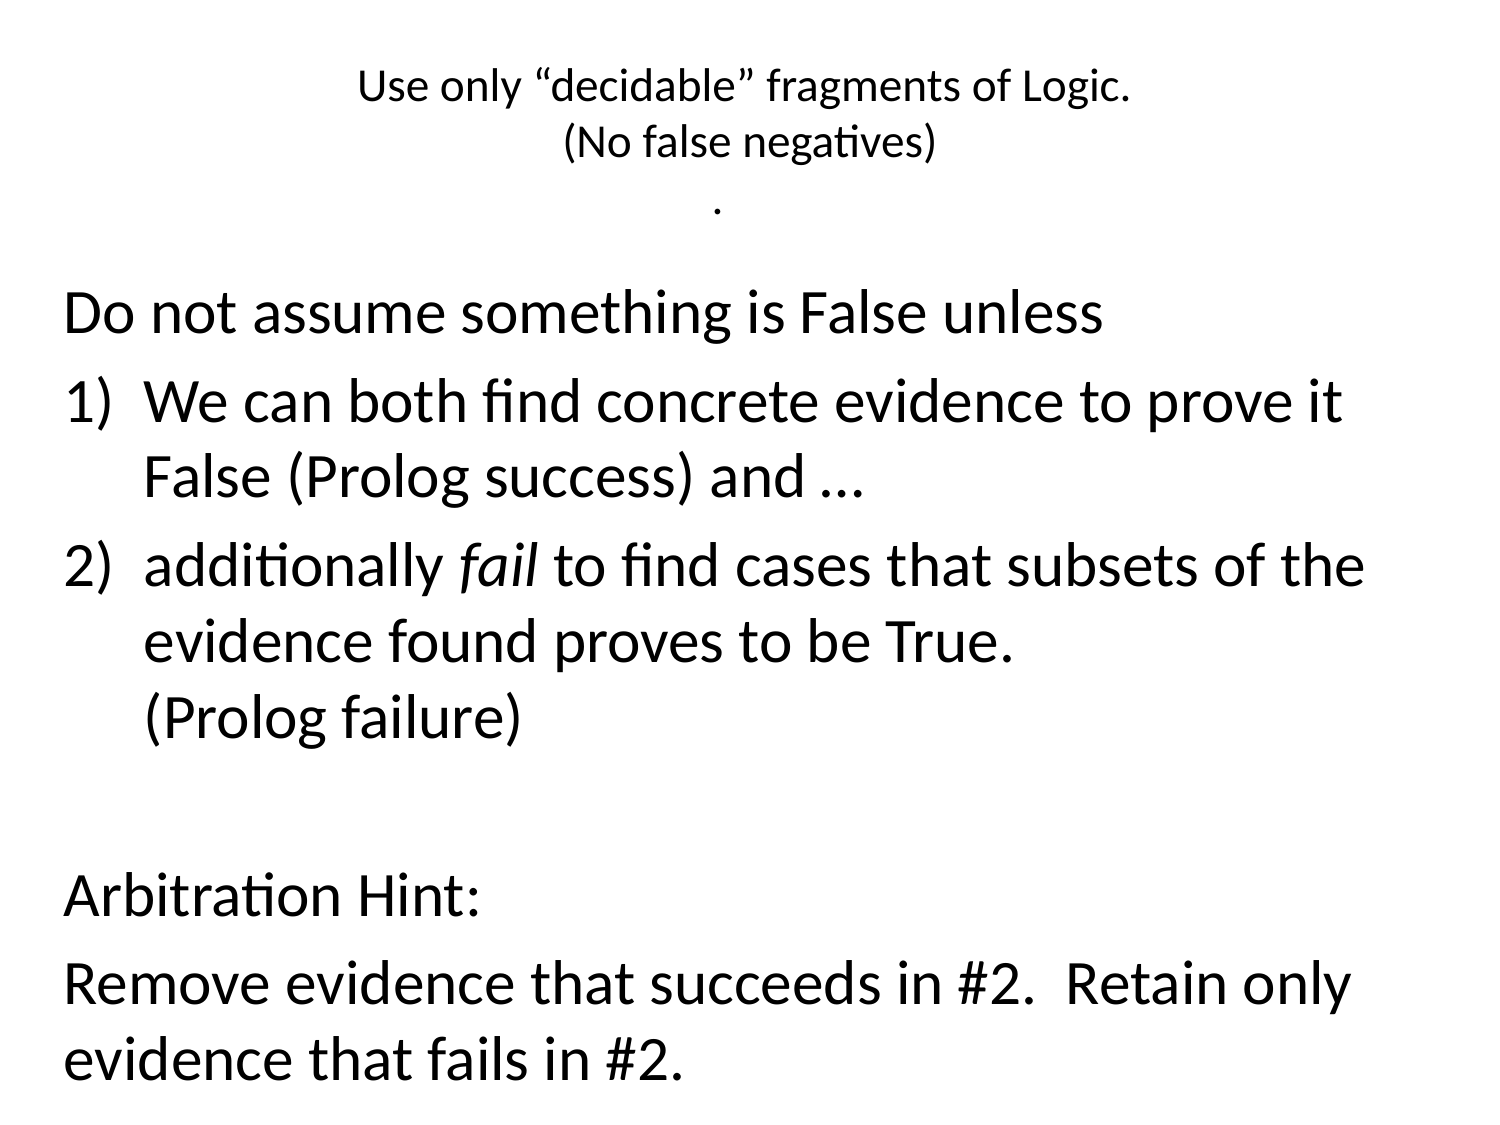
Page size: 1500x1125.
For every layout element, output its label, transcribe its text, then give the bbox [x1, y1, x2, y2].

list Do not assume something is False unless We can both find concrete evidence to prove it False (Prolog success) and … additionally fail to find cases that subsets of the evidence found proves to be True. (Prolog failure) Arbitration Hint: Remove evidence that succeeds in #2. Retain only evidence that fails in #2. [48, 262, 1477, 1102]
title Use only “decidable” fragments of Logic. (No false negatives) . [75, 45, 1425, 233]
